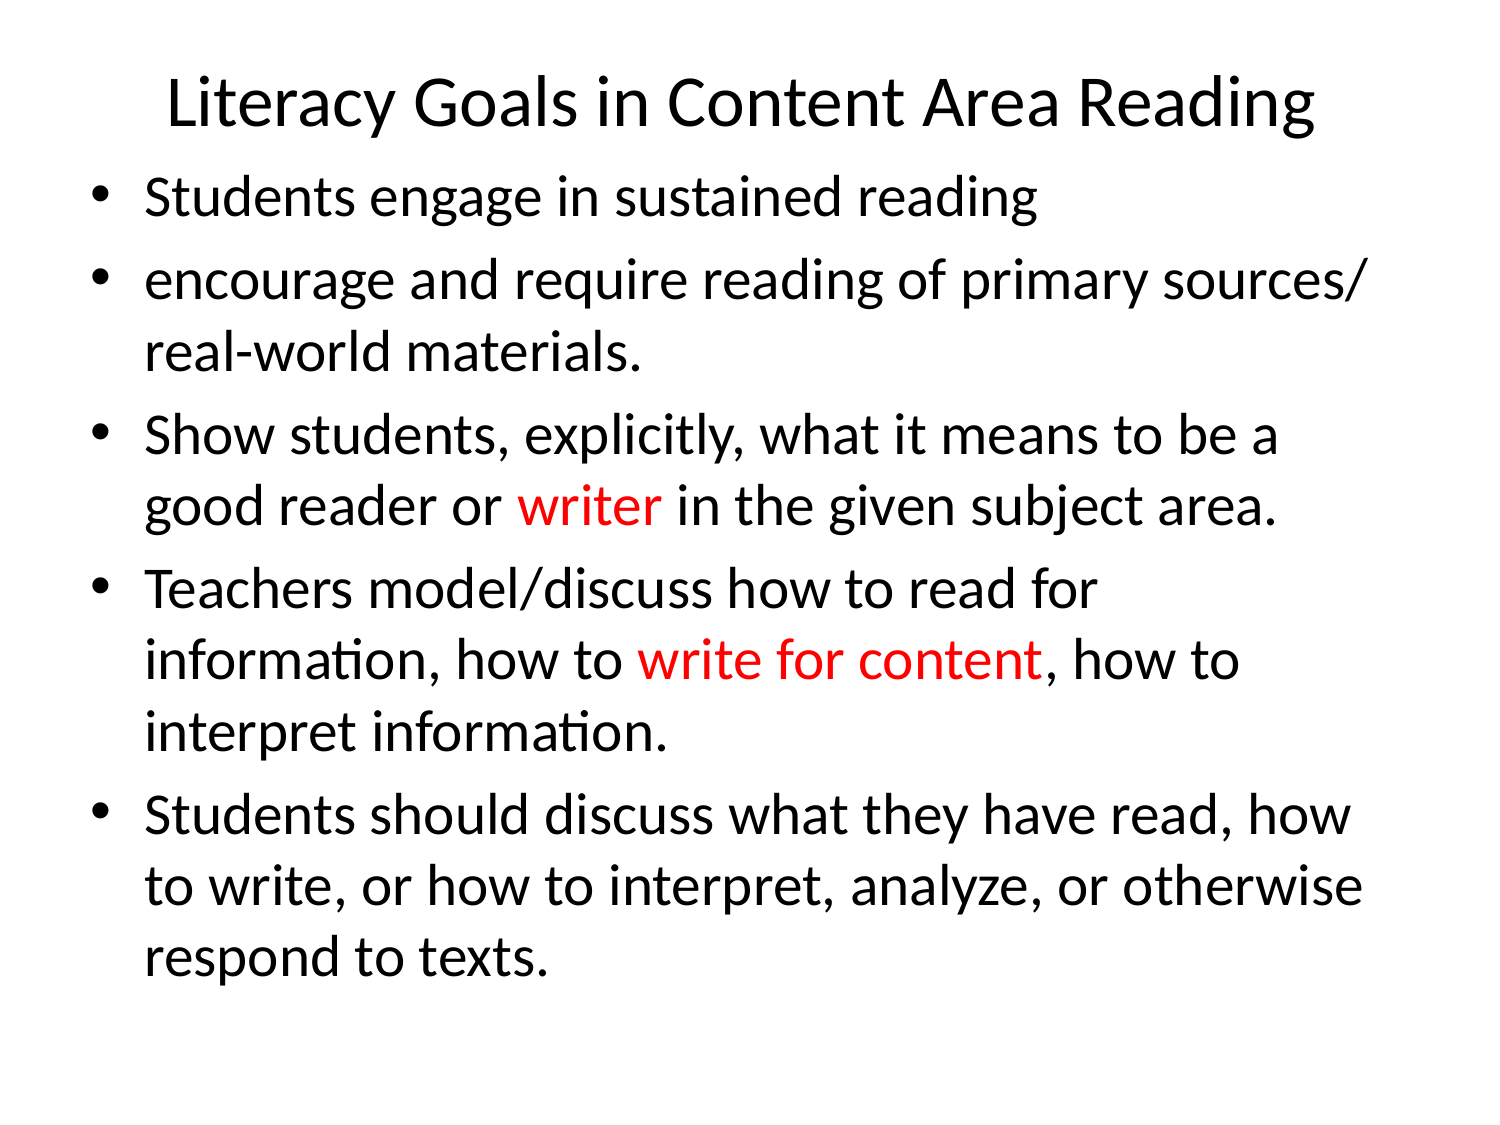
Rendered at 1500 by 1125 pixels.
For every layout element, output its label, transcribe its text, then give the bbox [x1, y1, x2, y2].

title Literacy Goals in Content Area Reading [75, 45, 1425, 149]
list Students engage in sustained reading encourage and require reading of primary sources/ real-world materials. Show students, explicitly, what it means to be a good reader or writer in the given subject area. Teachers model/discuss how to read for information, how to write for content, how to interpret information. Students should discuss what they have read, how to write, or how to interpret, analyze, or otherwise respond to texts. [75, 149, 1425, 1005]
